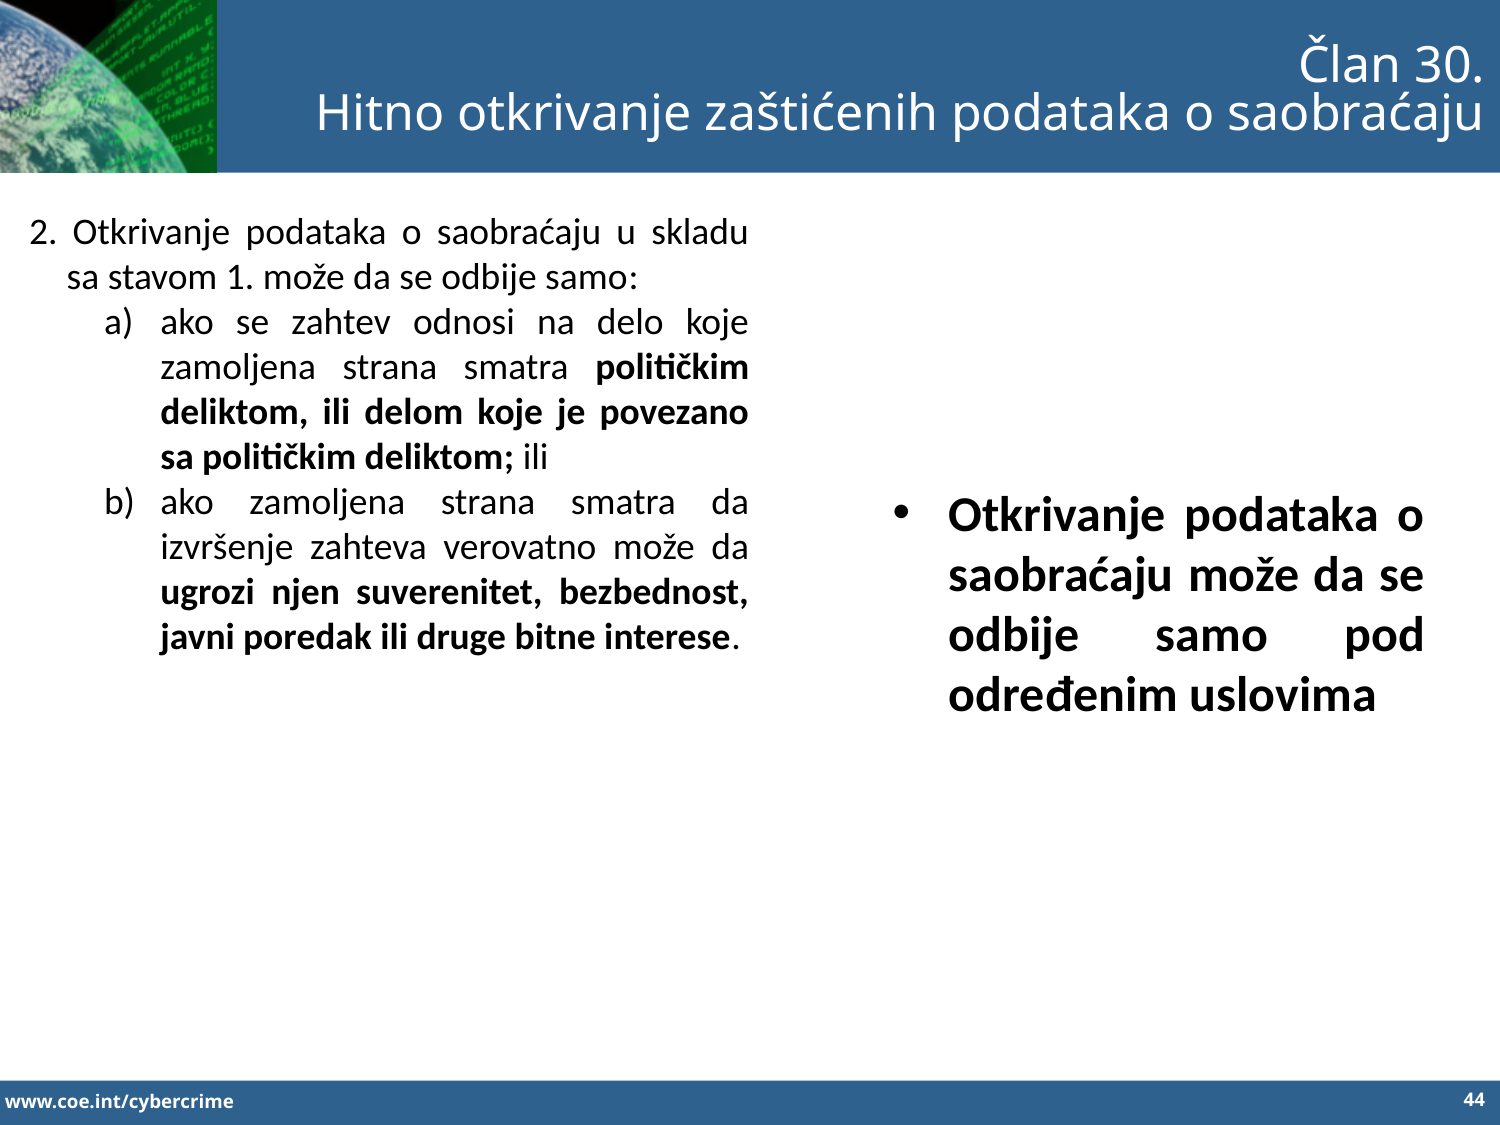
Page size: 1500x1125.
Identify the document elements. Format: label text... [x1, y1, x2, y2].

slide_number 44 [1149, 1079, 1500, 1125]
text_box 2. Otkrivanje podataka o saobraćaju u skladu sa stavom 1. može da se odbije samo: ako se zahtev odnosi na delo koje zamoljena strana smatra političkim deliktom, ili delom koje je povezano sa političkim deliktom; ili ako zamoljena strana smatra da izvršenje zahteva verovatno može da ugrozi njen suverenitet, bezbednost, javni poredak ili druge bitne interese. [14, 199, 765, 665]
text_box Otkrivanje podataka o saobraćaju može da se odbije samo pod određenim uslovima [877, 474, 1440, 729]
picture [0, 1, 217, 173]
text_box Član 30. Hitno otkrivanje zaštićenih podataka o saobraćaju [254, 15, 1500, 168]
